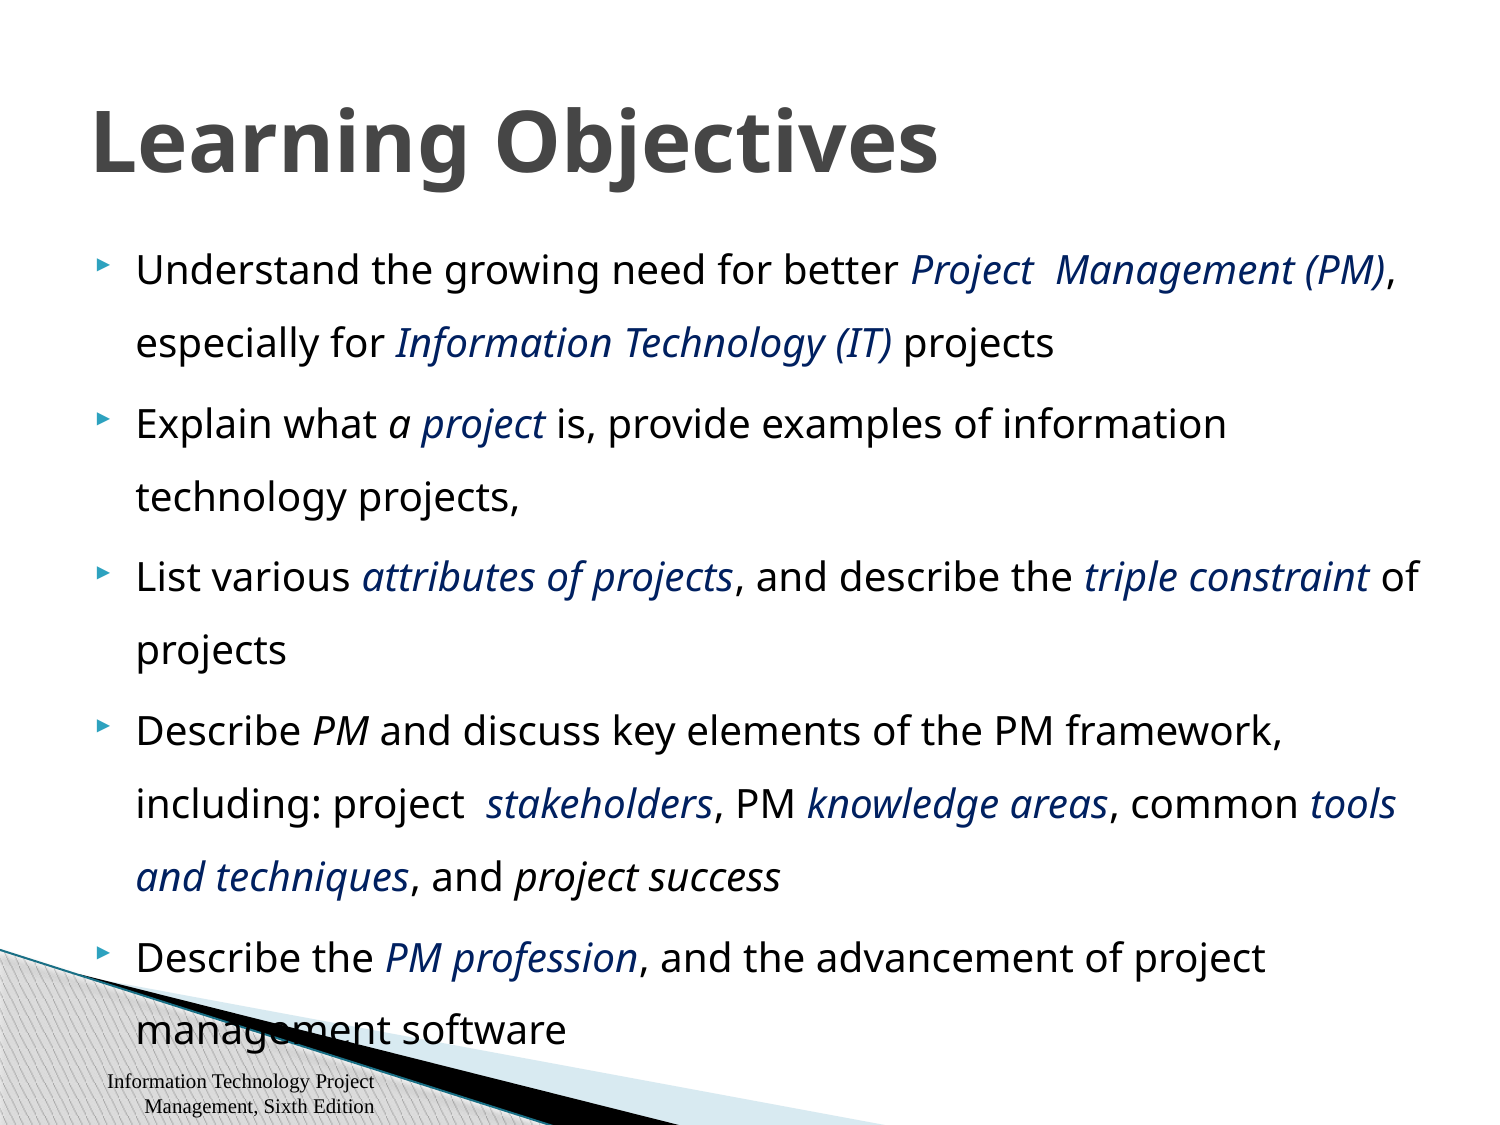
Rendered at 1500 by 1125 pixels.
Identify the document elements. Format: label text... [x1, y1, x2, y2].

title Learning Objectives [75, 45, 1425, 233]
footer Information Technology Project Management, Sixth Edition [3, 1065, 390, 1125]
list Understand the growing need for better Project Management (PM), especially for Information Technology (IT) projects Explain what a project is, provide examples of information technology projects, List various attributes of projects, and describe the triple constraint of projects Describe PM and discuss key elements of the PM framework, including: project stakeholders, PM knowledge areas, common tools and techniques, and project success Describe the PM profession, and the advancement of project management software [62, 212, 1464, 1063]
